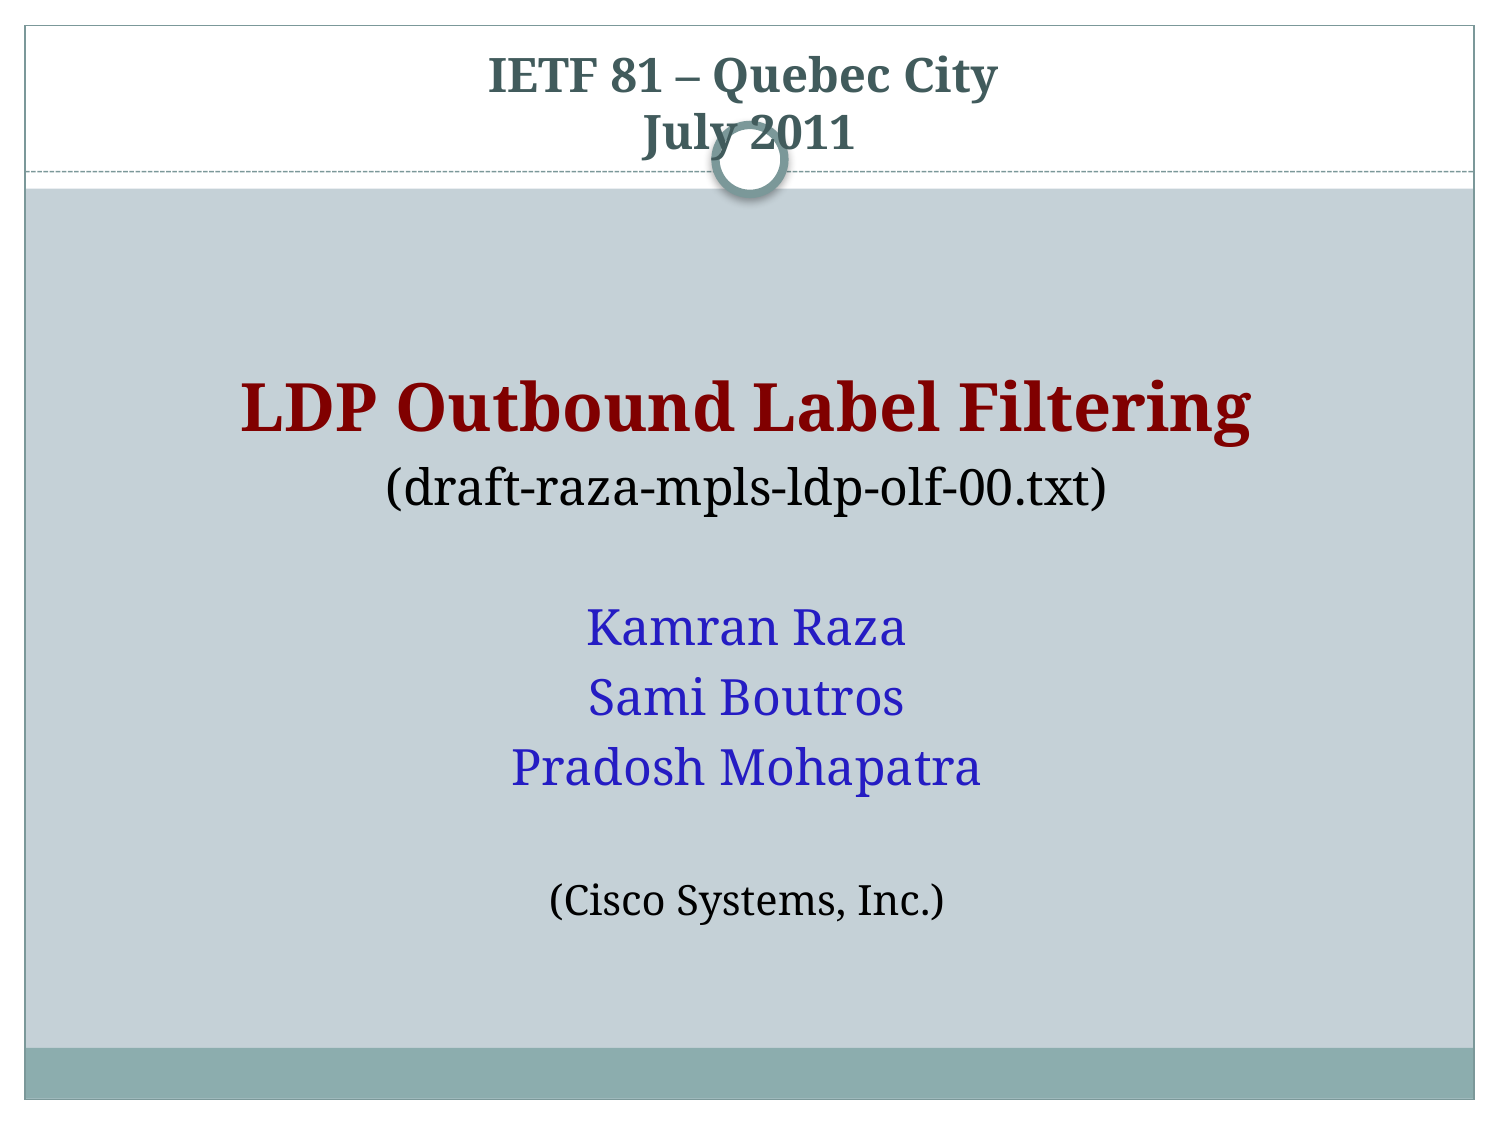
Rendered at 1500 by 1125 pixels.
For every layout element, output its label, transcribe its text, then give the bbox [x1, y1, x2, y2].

title IETF 81 – Quebec City July 2011 [49, 37, 1450, 167]
list LDP Outbound Label Filtering (draft-raza-mpls-ldp-olf-00.txt) Kamran Raza Sami Boutros Pradosh Mohapatra (Cisco Systems, Inc.) [49, 264, 1445, 1015]
